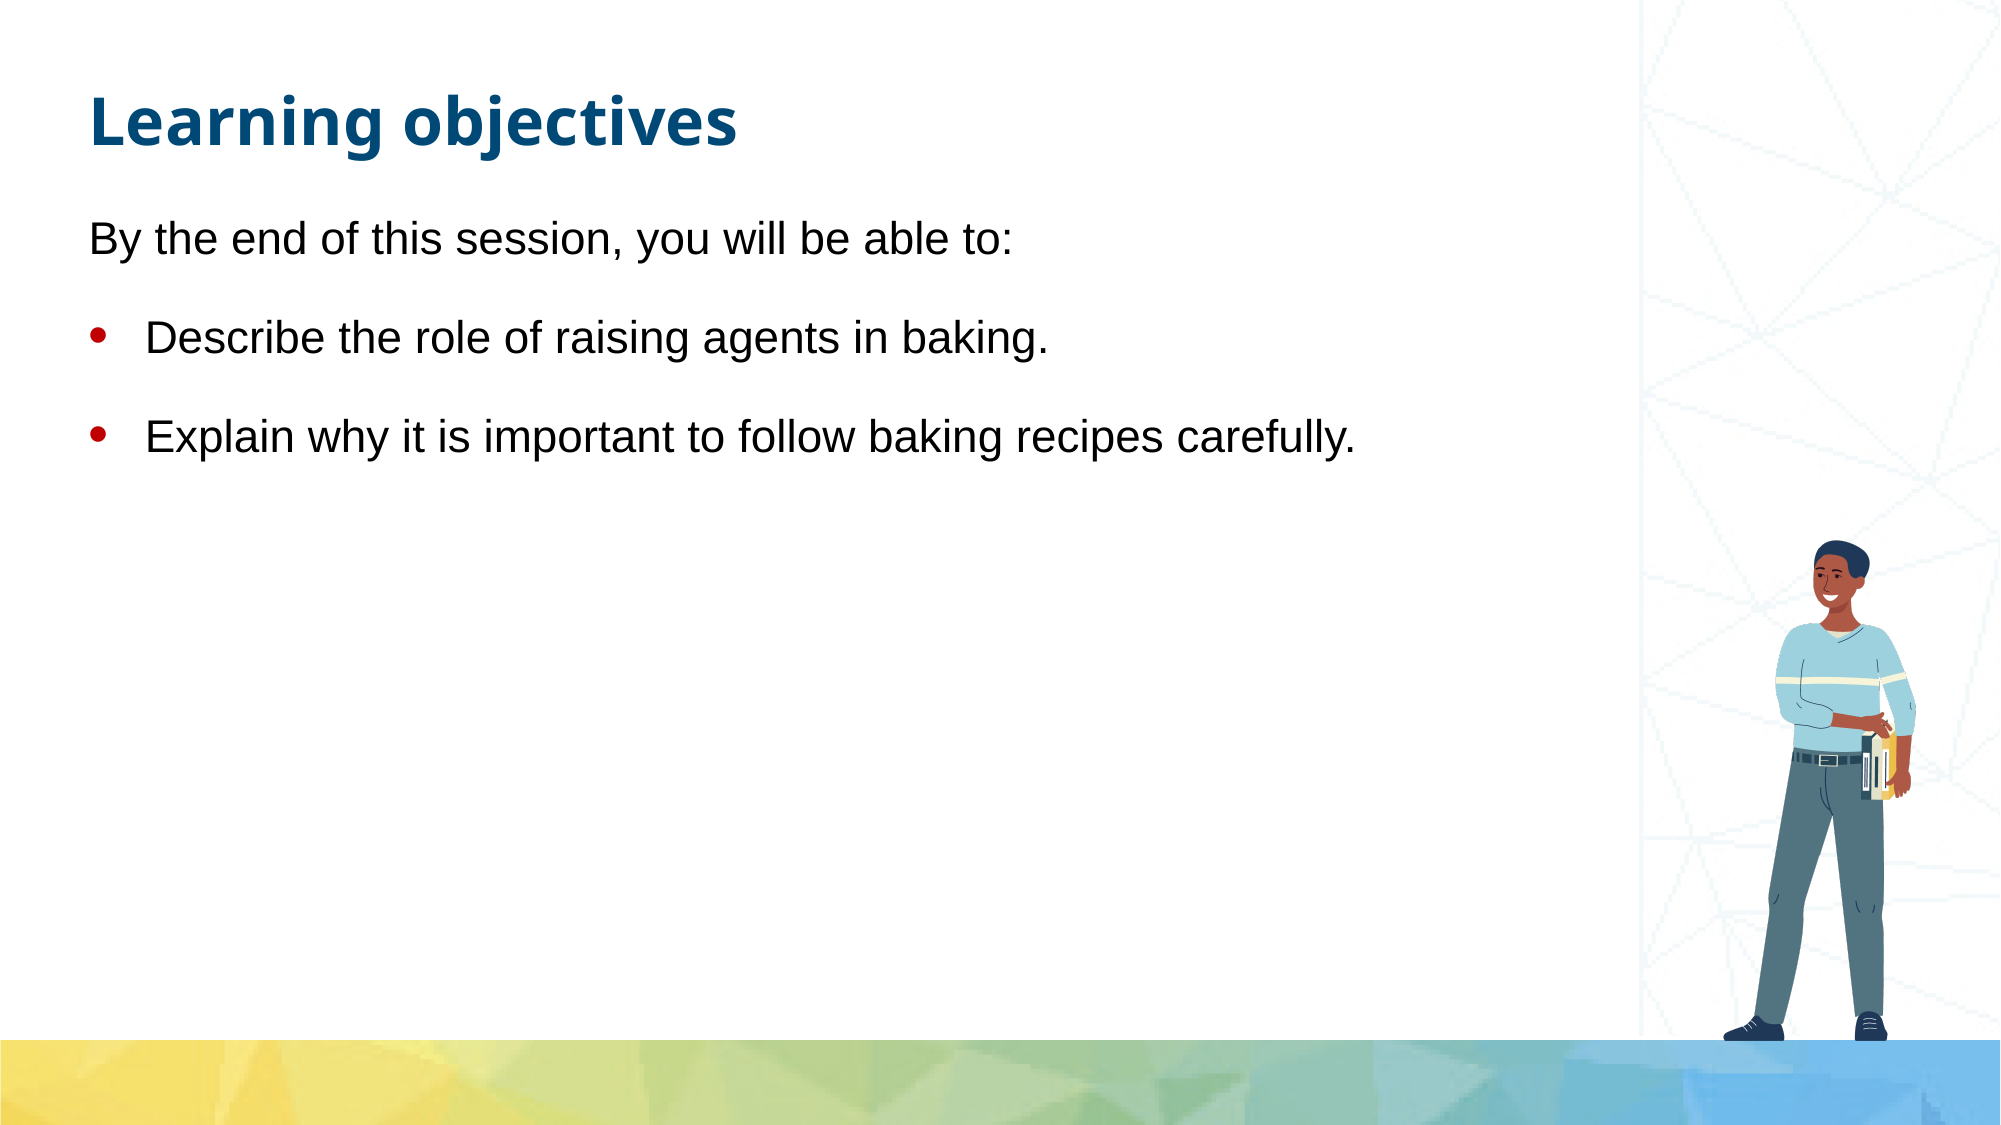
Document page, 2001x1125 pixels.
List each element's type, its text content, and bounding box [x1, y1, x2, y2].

picture [0, 0, 2001, 1125]
list By the end of this session, you will be able to: Describe the role of raising agents in baking. Explain why it is important to follow baking recipes carefully. [88, 206, 1565, 890]
title Learning objectives [88, 88, 1565, 161]
